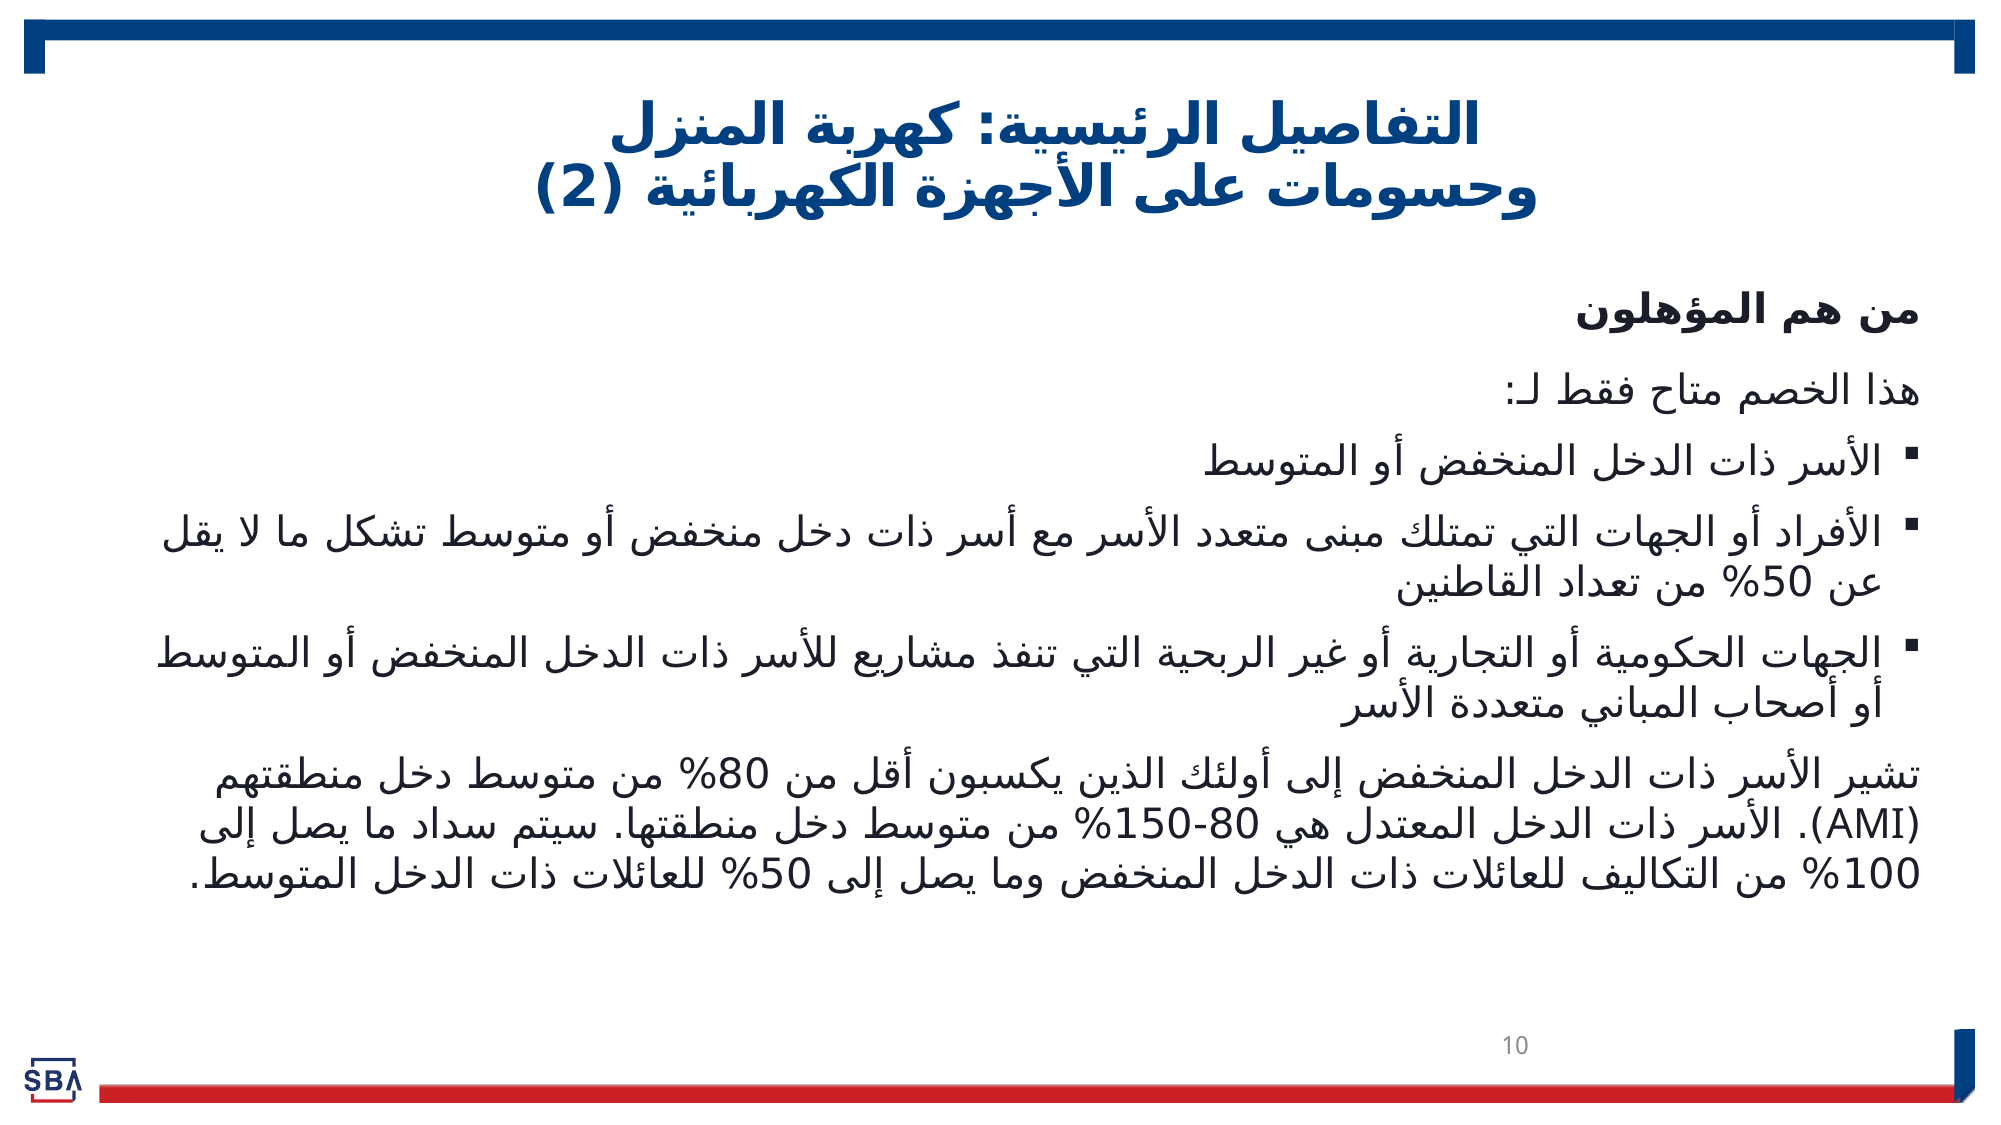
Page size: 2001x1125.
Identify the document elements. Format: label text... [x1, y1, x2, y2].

text_box هذا الخصم متاح فقط لـ: الأسر ذات الدخل المنخفض أو المتوسط الأفراد أو الجهات التي تمتلك مبنى متعدد الأسر مع أسر ذات دخل منخفض أو متوسط تشكل ما لا يقل عن 50% من تعداد القاطنين الجهات الحكومية أو التجارية أو غير الربحية التي تنفذ مشاريع للأسر ذات الدخل المنخفض أو المتوسط أو أصحاب المباني متعددة الأسر تشير الأسر ذات الدخل المنخفض إلى أولئك الذين يكسبون أقل من 80% من متوسط دخل منطقتهم (AMI). الأسر ذات الدخل المعتدل هي 80-150% من متوسط دخل منطقتها. سيتم سداد ما يصل إلى 100% من التكاليف للعائلات ذات الدخل المنخفض وما يصل إلى 50% للعائلات ذات الدخل المتوسط. [137, 355, 1937, 1125]
title التفاصيل الرئيسية: كهربة المنزل وحسومات على الأجهزة الكهربائية (2) [137, 87, 1937, 227]
text_box من هم المؤهلون [137, 273, 1937, 328]
